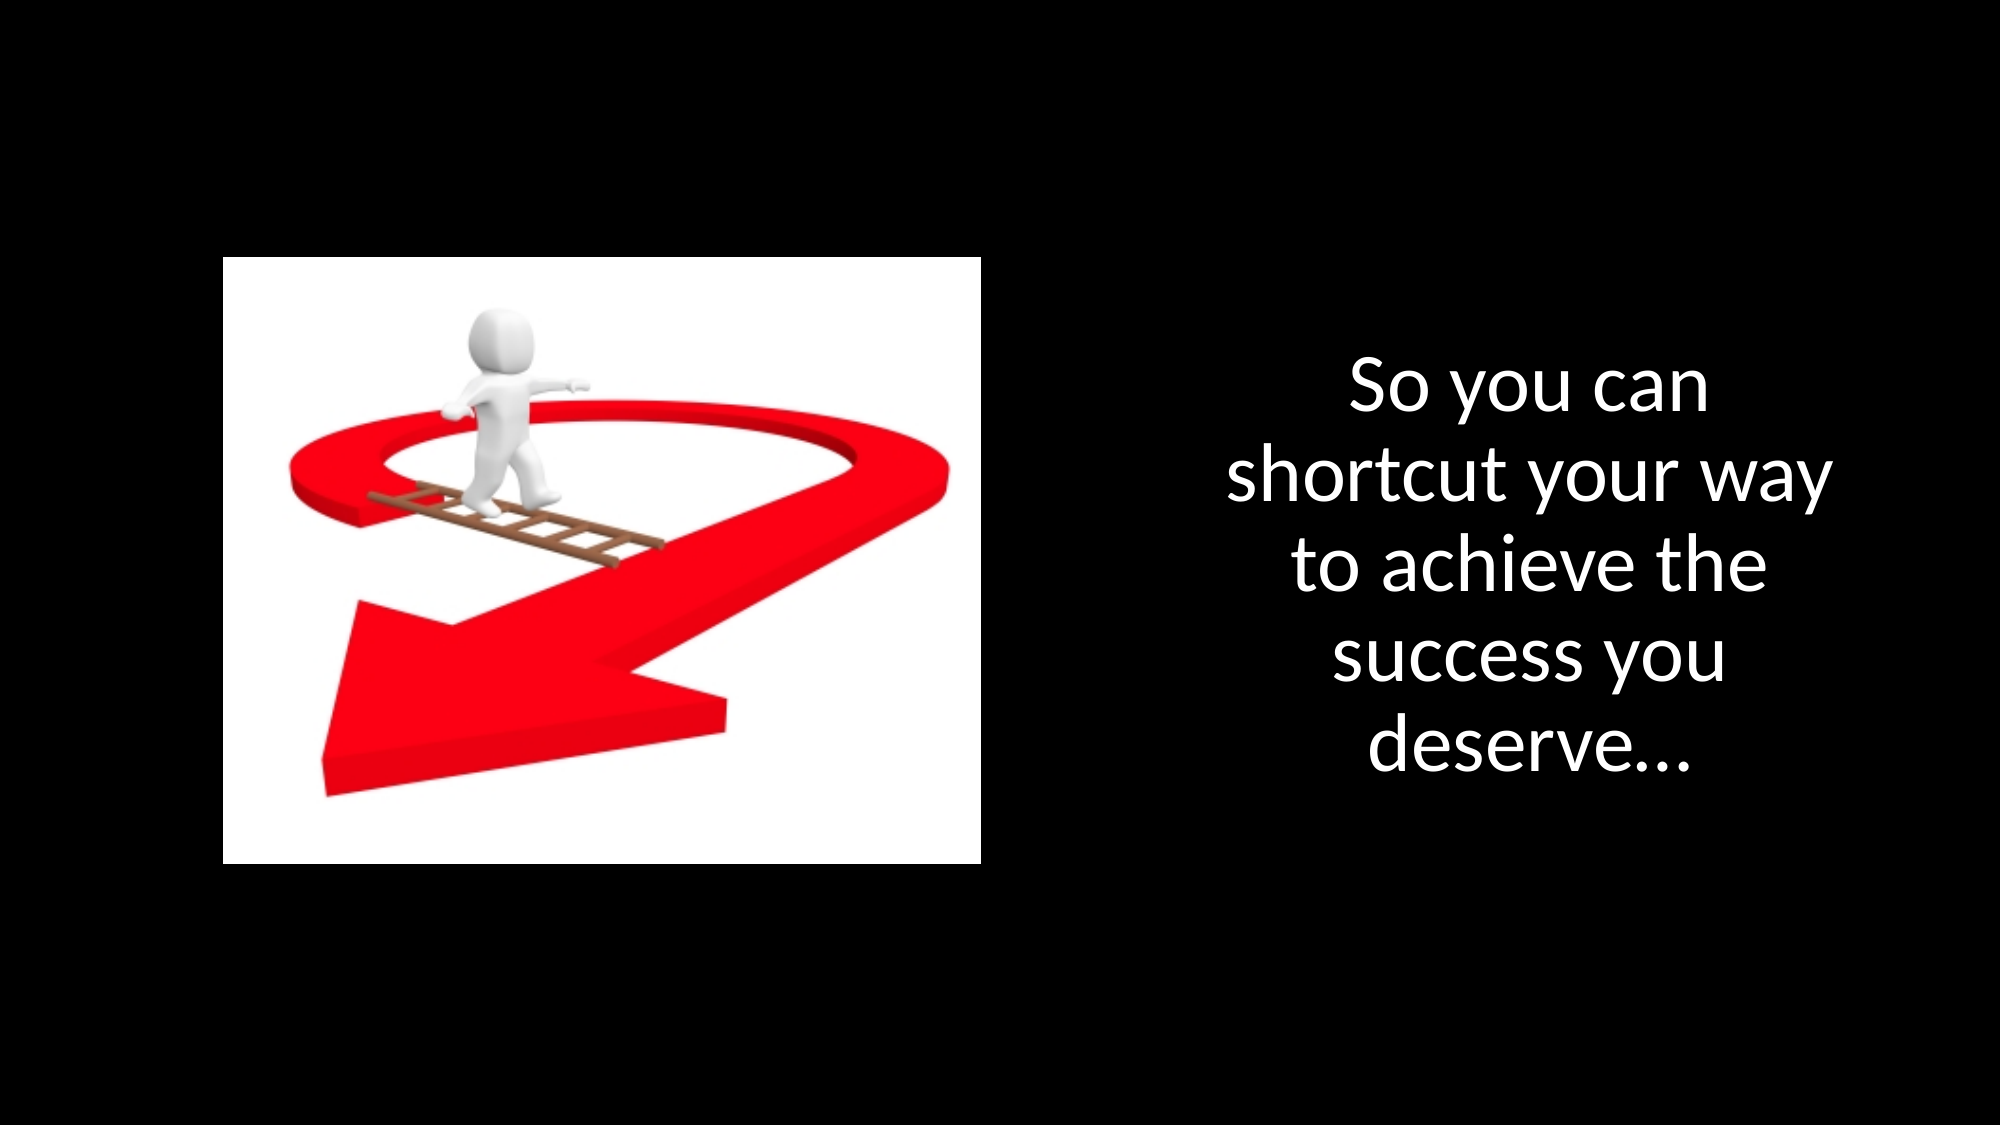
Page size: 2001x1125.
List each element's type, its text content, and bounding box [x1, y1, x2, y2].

picture [223, 257, 981, 864]
list So you can shortcut your way to achieve the success you deserve… [1195, 332, 1865, 965]
